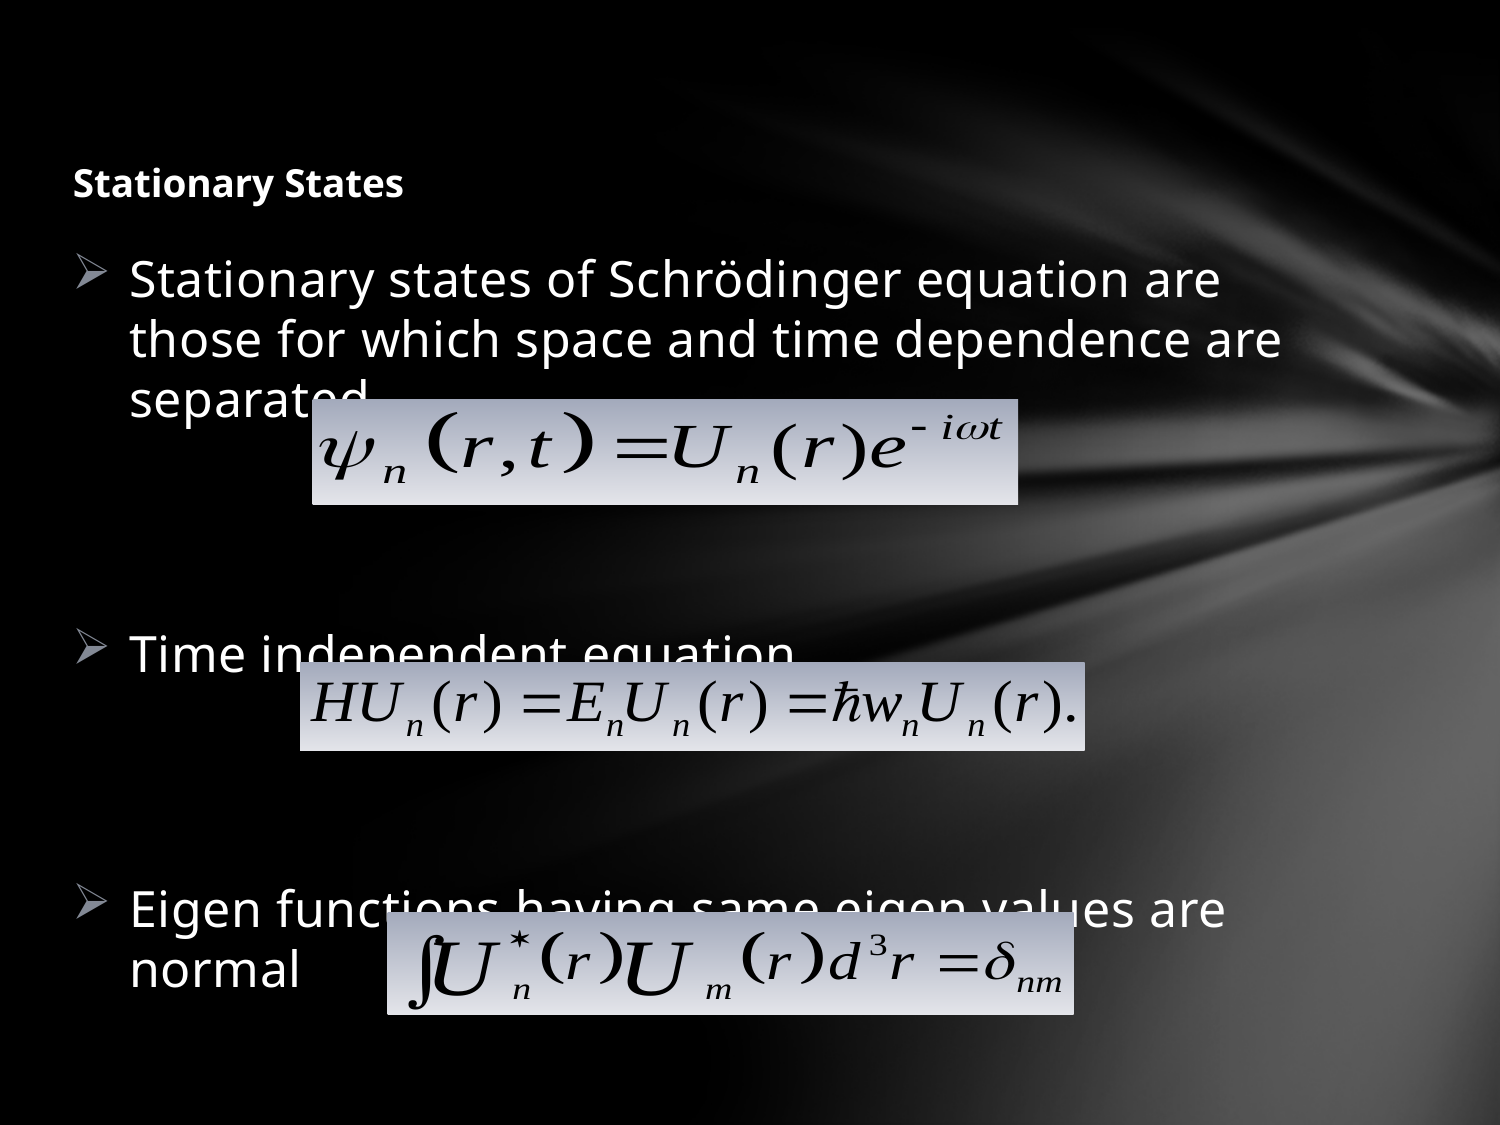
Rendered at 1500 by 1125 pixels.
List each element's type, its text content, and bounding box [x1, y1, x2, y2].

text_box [387, 912, 1074, 1015]
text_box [312, 399, 1019, 505]
title Stationary States [57, 9, 1318, 213]
list Stationary states of Schrödinger equation are those for which space and time dependence are separated Time independent equation, Eigen functions having same eigen values are normal [57, 239, 1318, 1015]
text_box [299, 662, 1085, 751]
